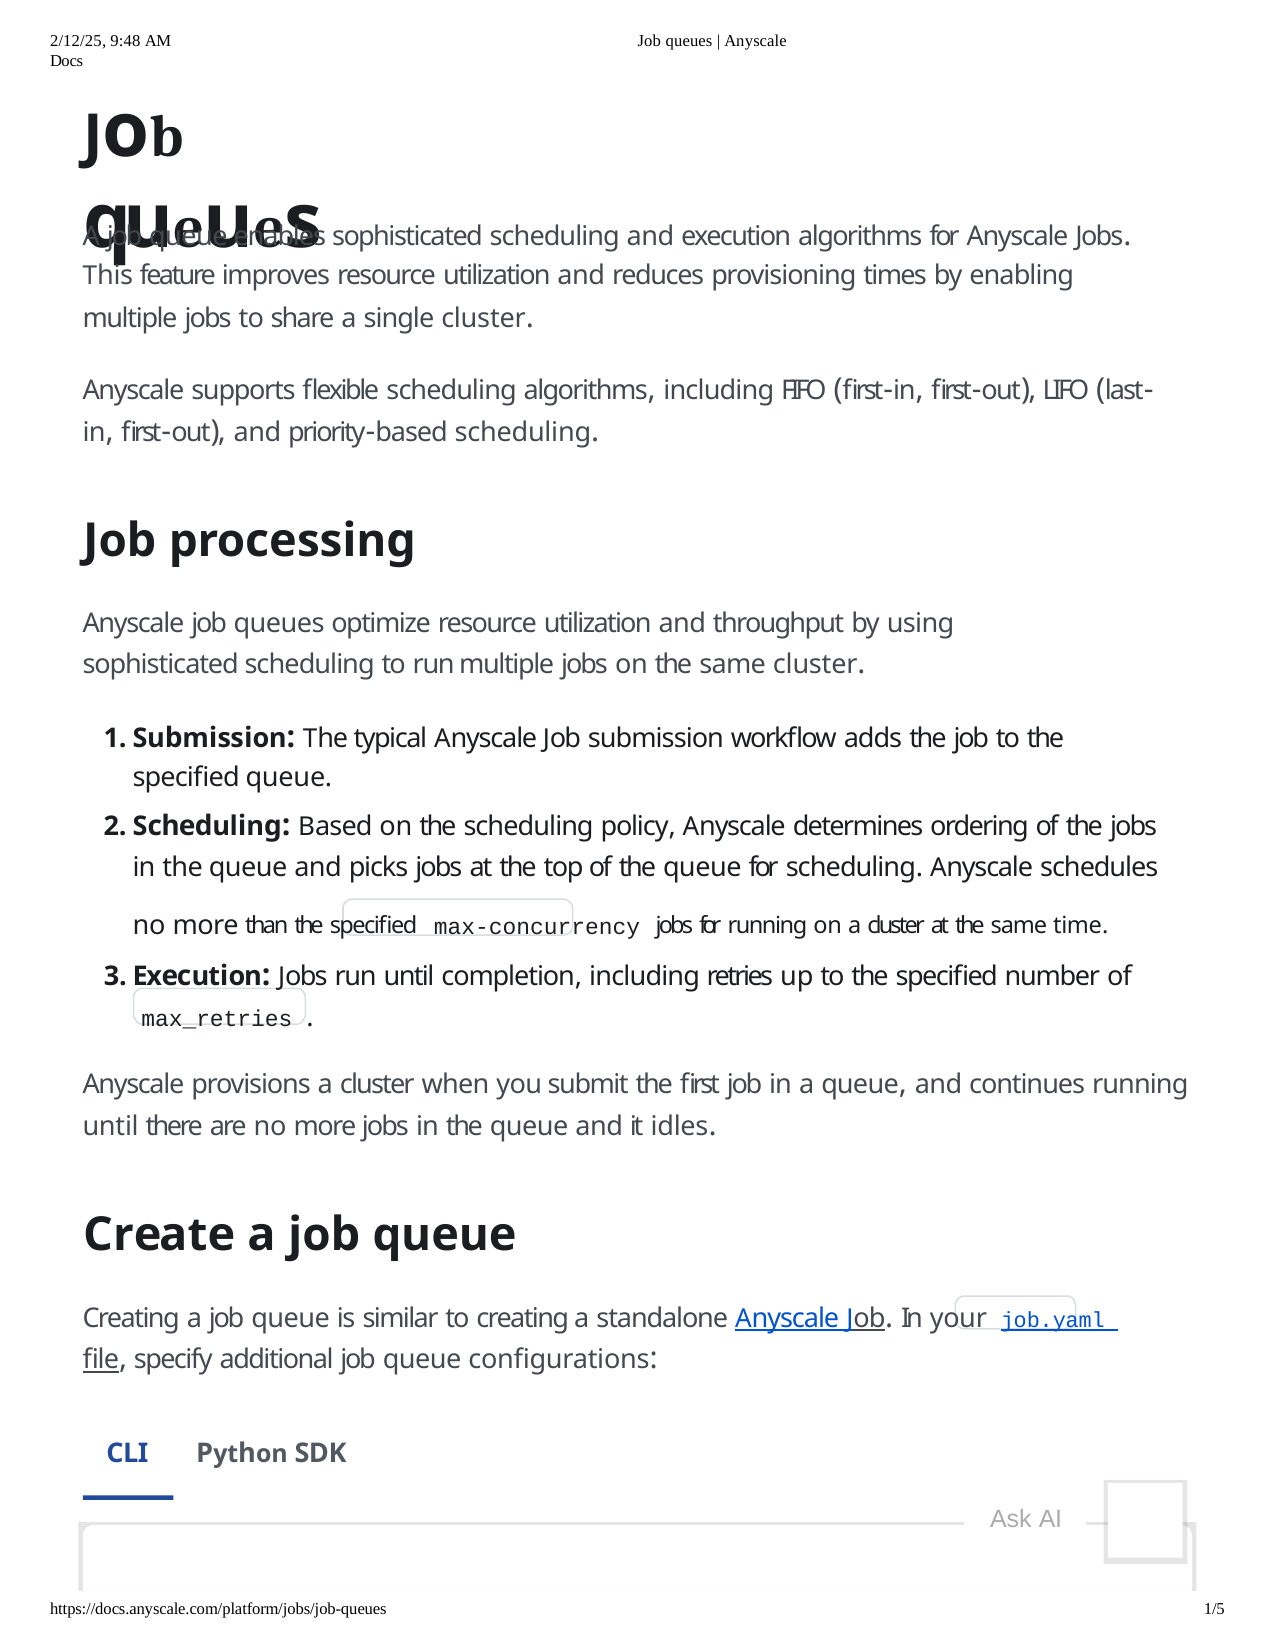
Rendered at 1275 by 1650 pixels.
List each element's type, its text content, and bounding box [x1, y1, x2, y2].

title Job queues [81, 78, 381, 205]
footer https://docs.anyscale.com/platform/jobs/job-queues [47, 1599, 396, 1650]
text_box A job queue enables sophisticated scheduling and execution algorithms for Anyscale Jobs. This feature improves resource utilization and reduces provisioning times by enabling multiple jobs to share a single cluster. Anyscale supports flexible scheduling algorithms, including FIFO (first-in, first-out), LIFO (last-in, first-out), and priority-based scheduling. Job processing Anyscale job queues optimize resource utilization and throughput by using sophisticated scheduling to run multiple jobs on the same cluster. Submission: The typical Anyscale Job submission workflow adds the job to the specified queue. Scheduling: Based on the scheduling policy, Anyscale determines ordering of the jobs in the queue and picks jobs at the top of the queue for scheduling. Anyscale schedules no more than the specified max-concurrency jobs for running on a cluster at the same time. Execution: Jobs run until completion, including retries up to the specified number of max_retries . Anyscale provisions a cluster when you submit the first job in a queue, and continues running until there are no more jobs in the queue and it idles. Create a job queue Creating a job queue is similar to creating a standalone Anyscale Job. In your job.yaml file, specify additional job queue configurations: CLI Python SDK Ask AI [80, 205, 1190, 1533]
slide_number 1/5 [1197, 1599, 1228, 1650]
text_box 2/12/25, 9:48 AM Job queues | Anyscale Docs [47, 28, 823, 71]
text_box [1103, 1479, 1188, 1565]
